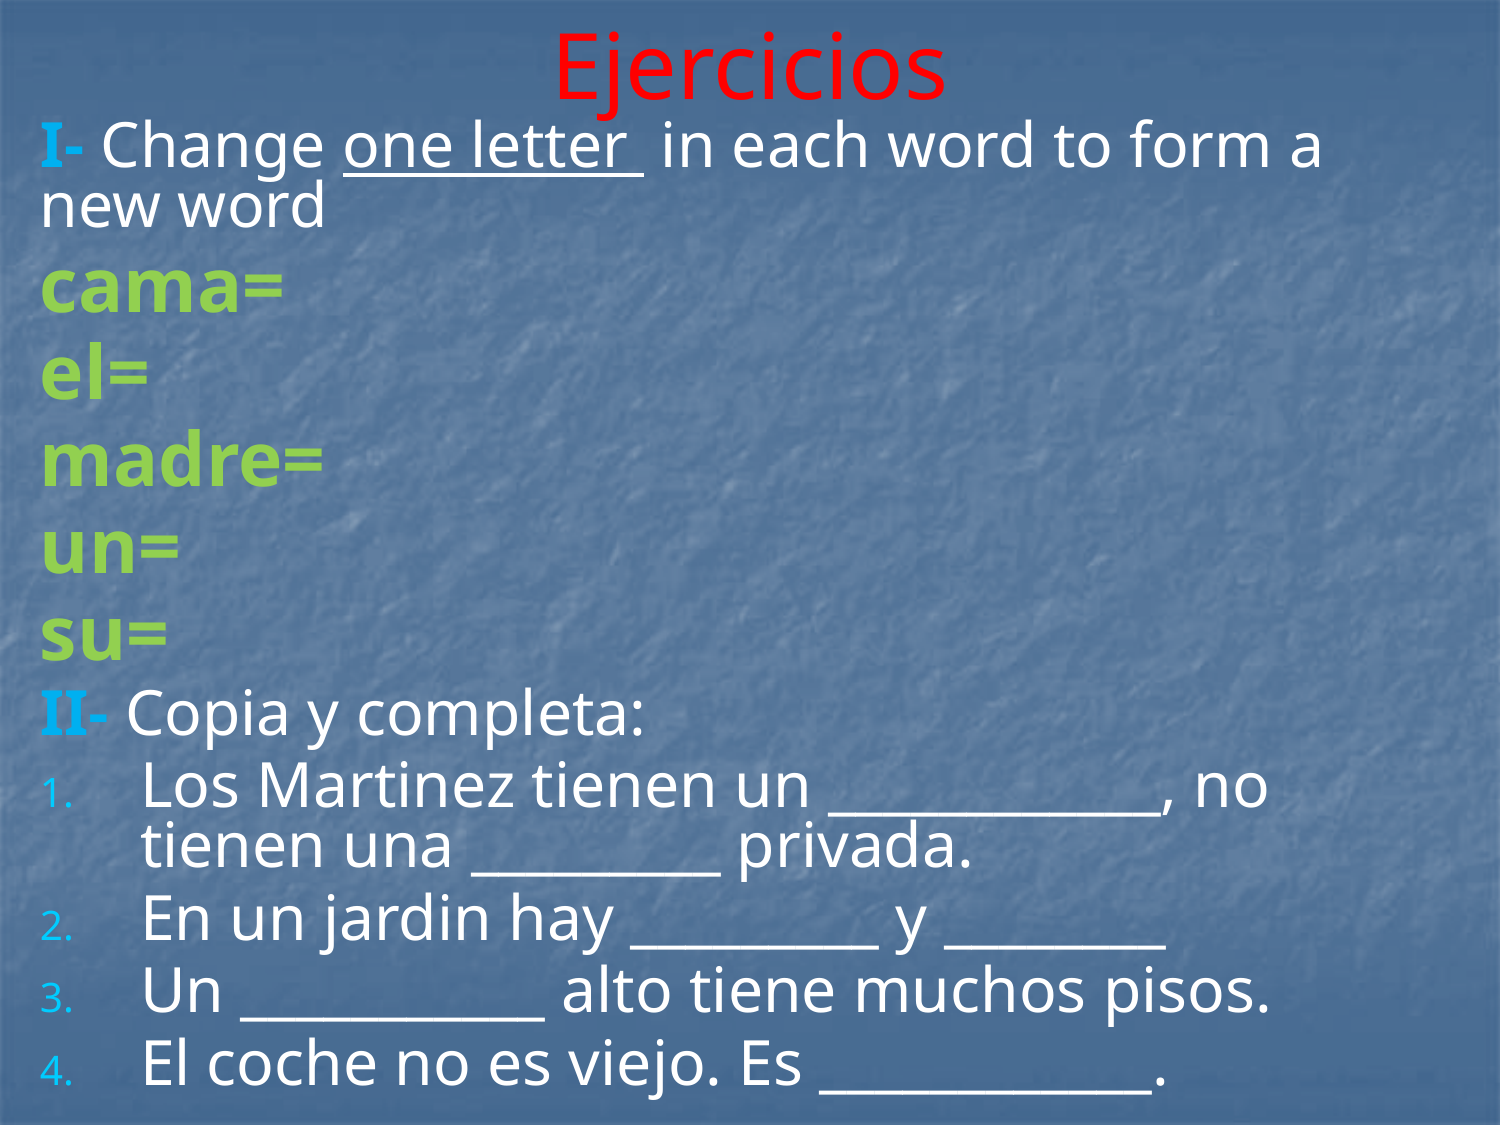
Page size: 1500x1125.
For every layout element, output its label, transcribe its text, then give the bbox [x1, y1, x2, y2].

title Ejercicios [75, 0, 1425, 175]
list I- Change one letter in each word to form a new word cama= el= madre= un= su= II- Copia y completa: Los Martinez tienen un ____________, no tienen una _________ privada. En un jardin hay _________ y ________ Un ___________ alto tiene muchos pisos. El coche no es viejo. Es ____________. [24, 112, 1375, 950]
